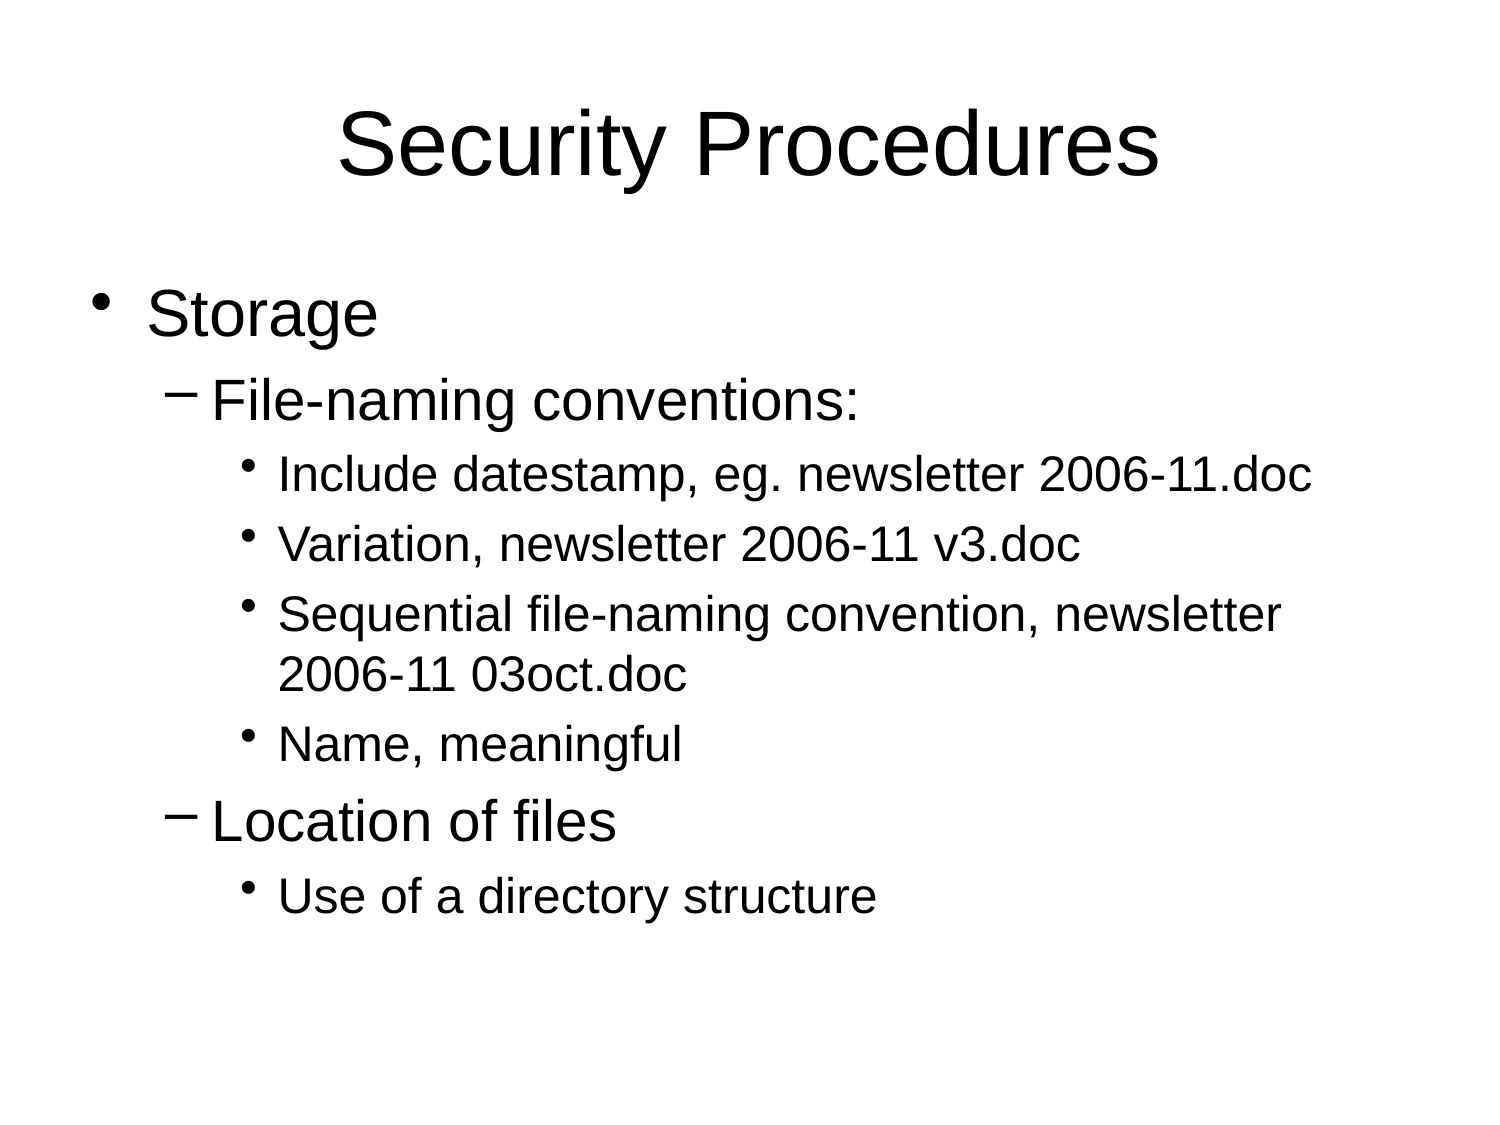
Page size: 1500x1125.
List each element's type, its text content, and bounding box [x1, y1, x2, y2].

title Security Procedures [74, 44, 1426, 233]
list Storage File-naming conventions: Include datestamp, eg. newsletter 2006-11.doc Variation, newsletter 2006-11 v3.doc Sequential file-naming convention, newsletter 2006-11 03oct.doc Name, meaningful Location of files Use of a directory structure [74, 262, 1426, 1006]
